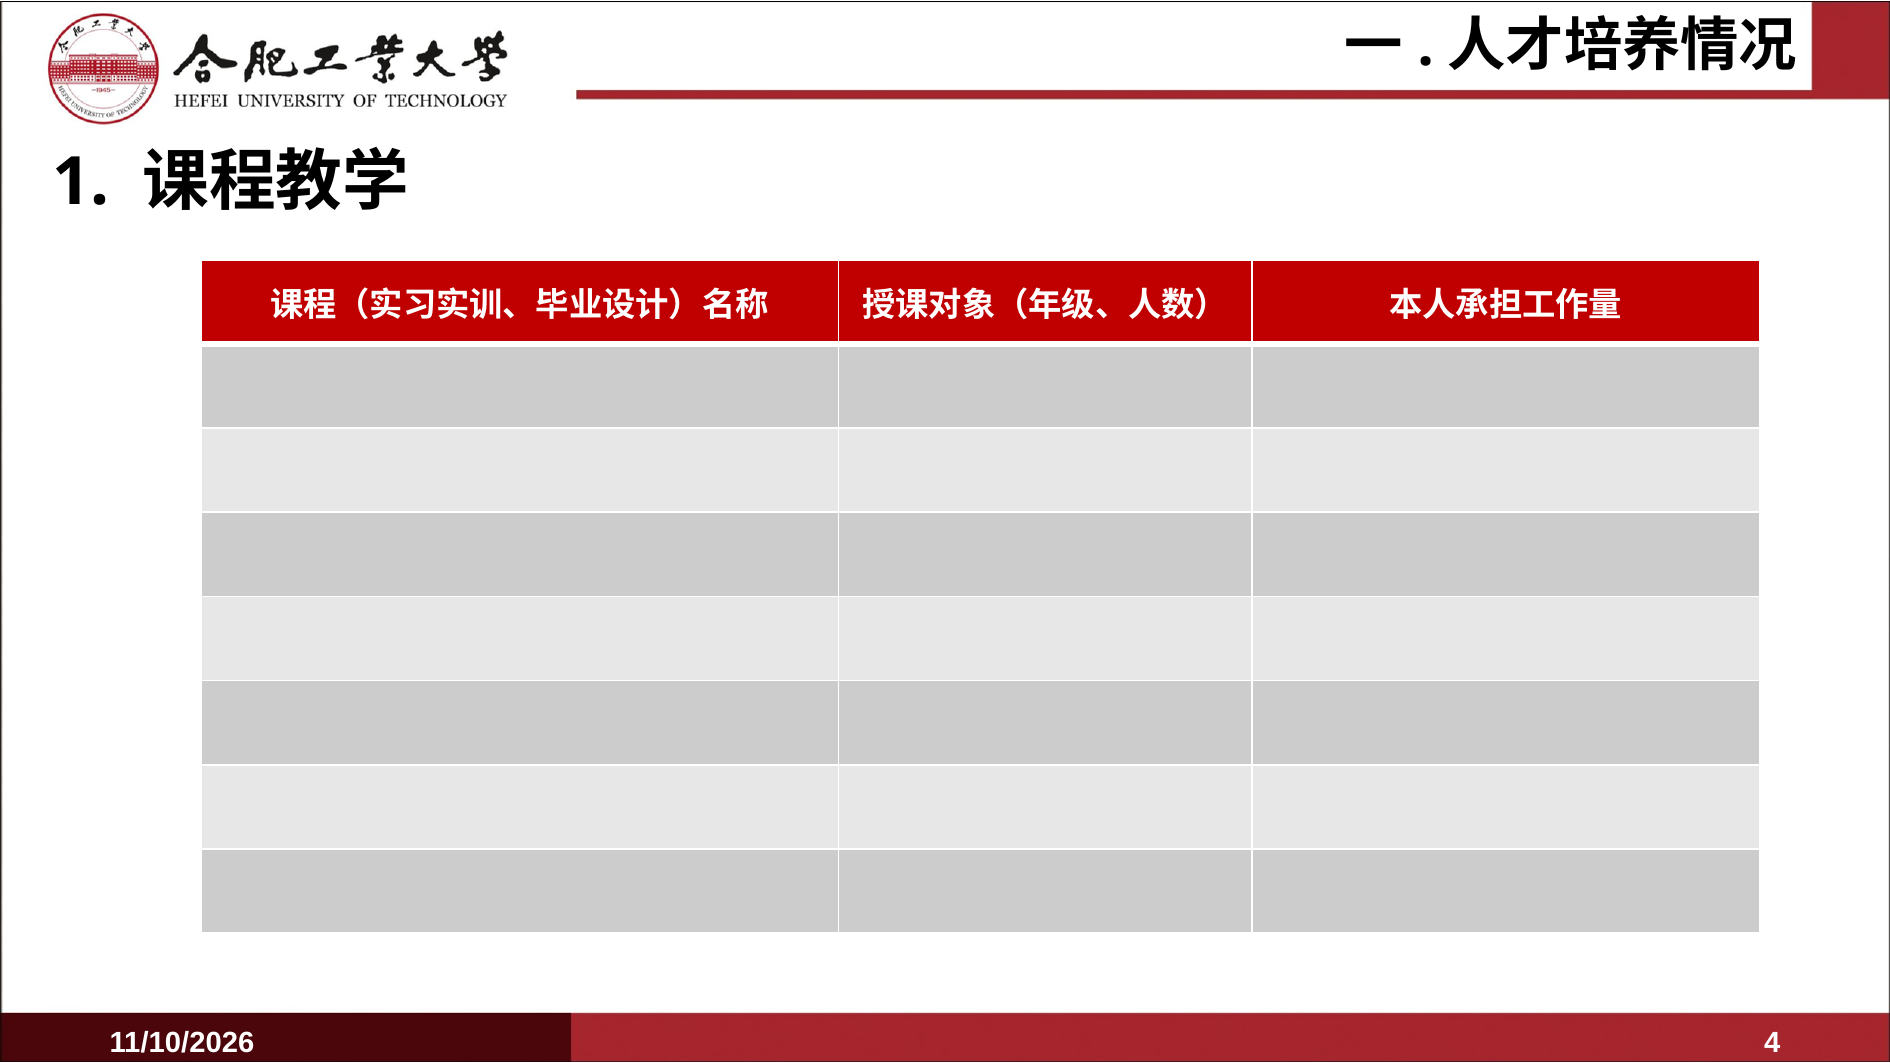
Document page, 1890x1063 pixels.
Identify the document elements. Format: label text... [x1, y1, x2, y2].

table_cell [839, 766, 1251, 848]
table_cell [1253, 347, 1759, 427]
table_cell [839, 597, 1251, 680]
table_cell [202, 766, 838, 848]
table_cell [202, 850, 838, 932]
table_cell [1253, 429, 1759, 511]
picture [0, 1, 1890, 1062]
slide_number 3 [1354, 1015, 1796, 1063]
table_header 授课对象（年级、人数） [839, 261, 1251, 341]
table_cell [202, 681, 838, 764]
title 一.人才培养情况 [587, 0, 1813, 95]
table_cell [839, 513, 1251, 596]
table_cell [1253, 766, 1759, 848]
table_cell [839, 347, 1251, 427]
table_cell [1253, 513, 1759, 596]
table_cell [1253, 850, 1759, 932]
table_cell [202, 347, 838, 427]
table_cell [202, 429, 838, 511]
table_cell [839, 429, 1251, 511]
table_cell [839, 850, 1251, 932]
table_cell [1253, 681, 1759, 764]
table_cell [1253, 597, 1759, 680]
table_cell [202, 597, 838, 680]
list 1. 课程教学 [37, 129, 1838, 981]
table_cell [839, 681, 1251, 764]
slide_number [94, 1015, 536, 1063]
table_cell [202, 513, 838, 596]
table_header 本人承担工作量 [1253, 261, 1759, 341]
table_header 课程（实习实训、毕业设计）名称 [202, 261, 838, 341]
